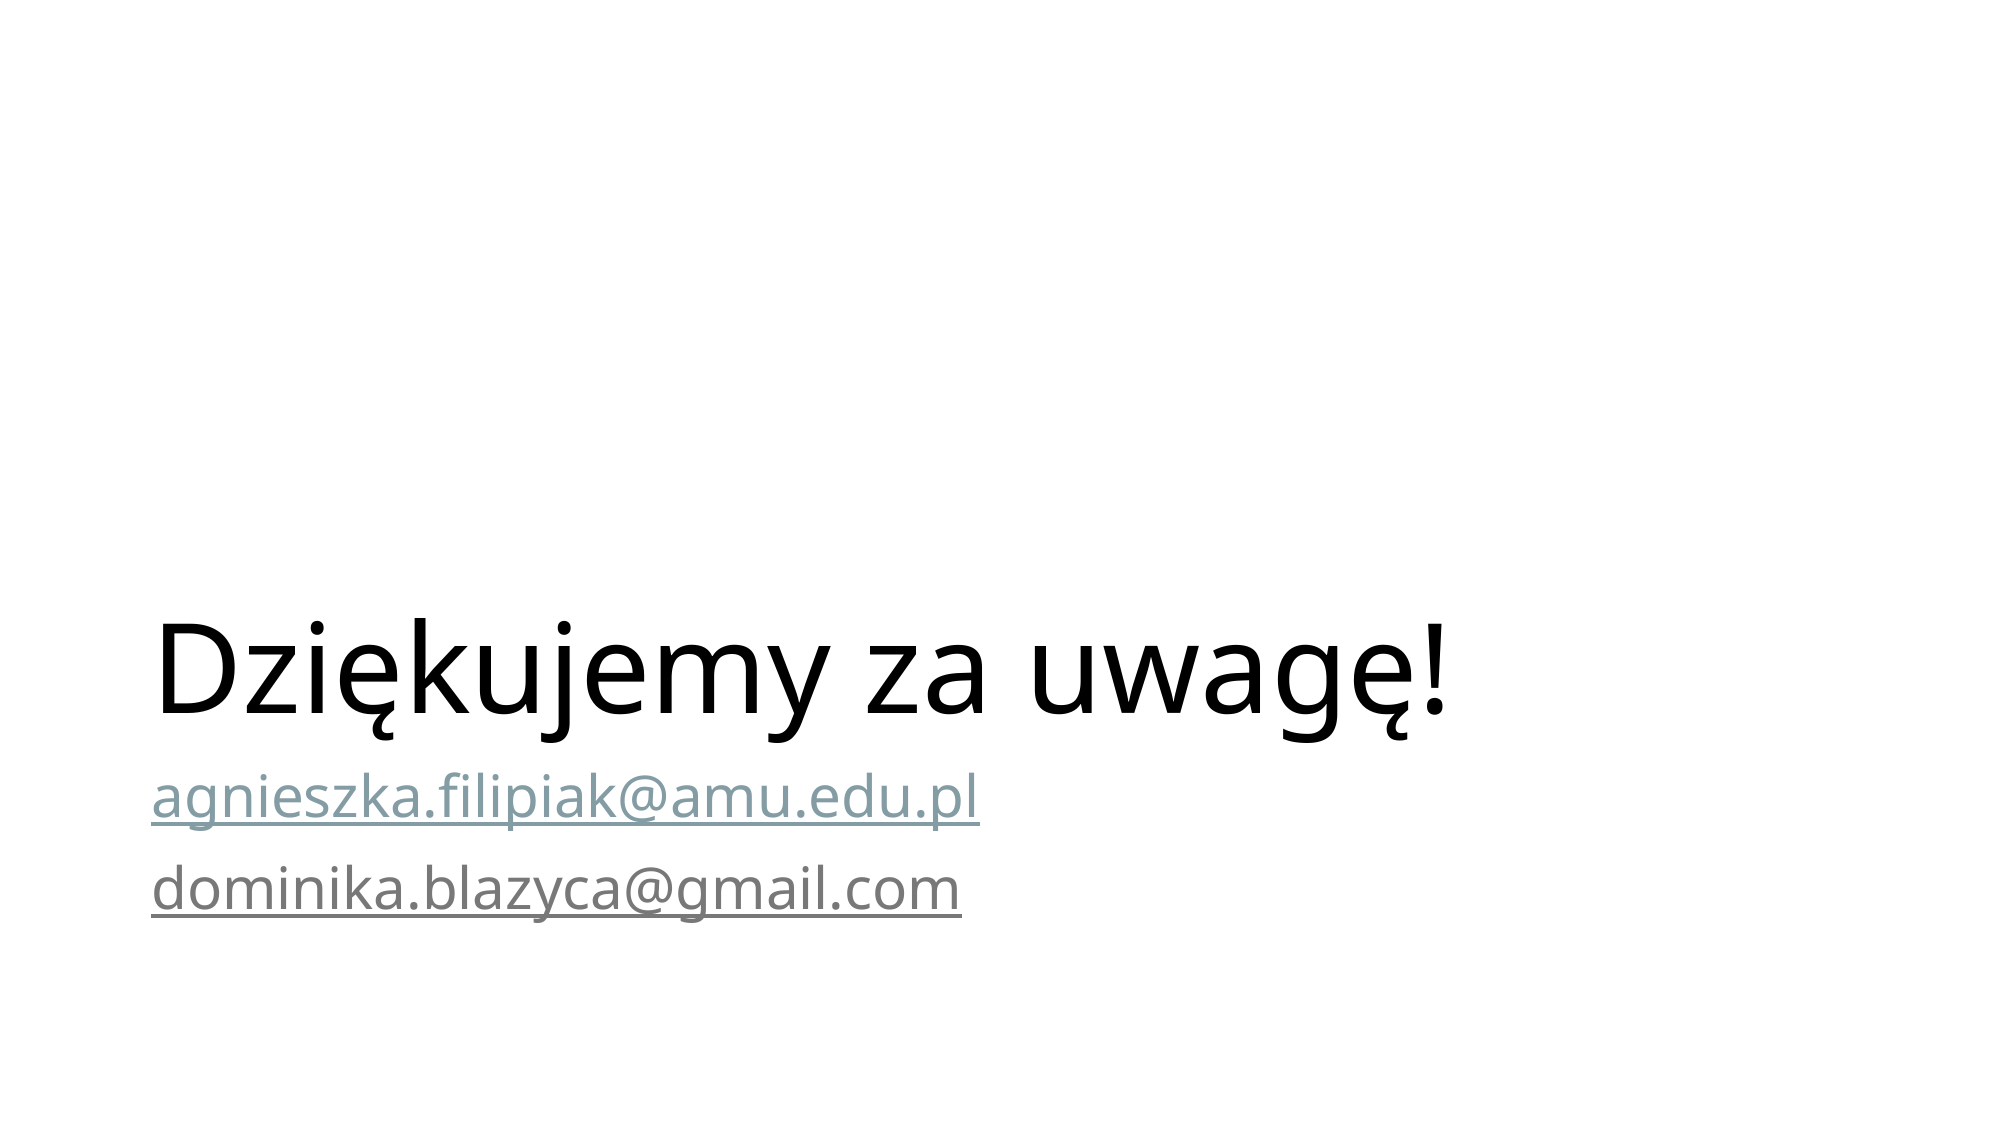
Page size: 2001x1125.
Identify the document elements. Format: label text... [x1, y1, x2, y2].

list agnieszka.filipiak@amu.edu.pl dominika.blazyca@gmail.com [136, 752, 1862, 999]
title Dziękujemy za uwagę! [136, 280, 1862, 749]
